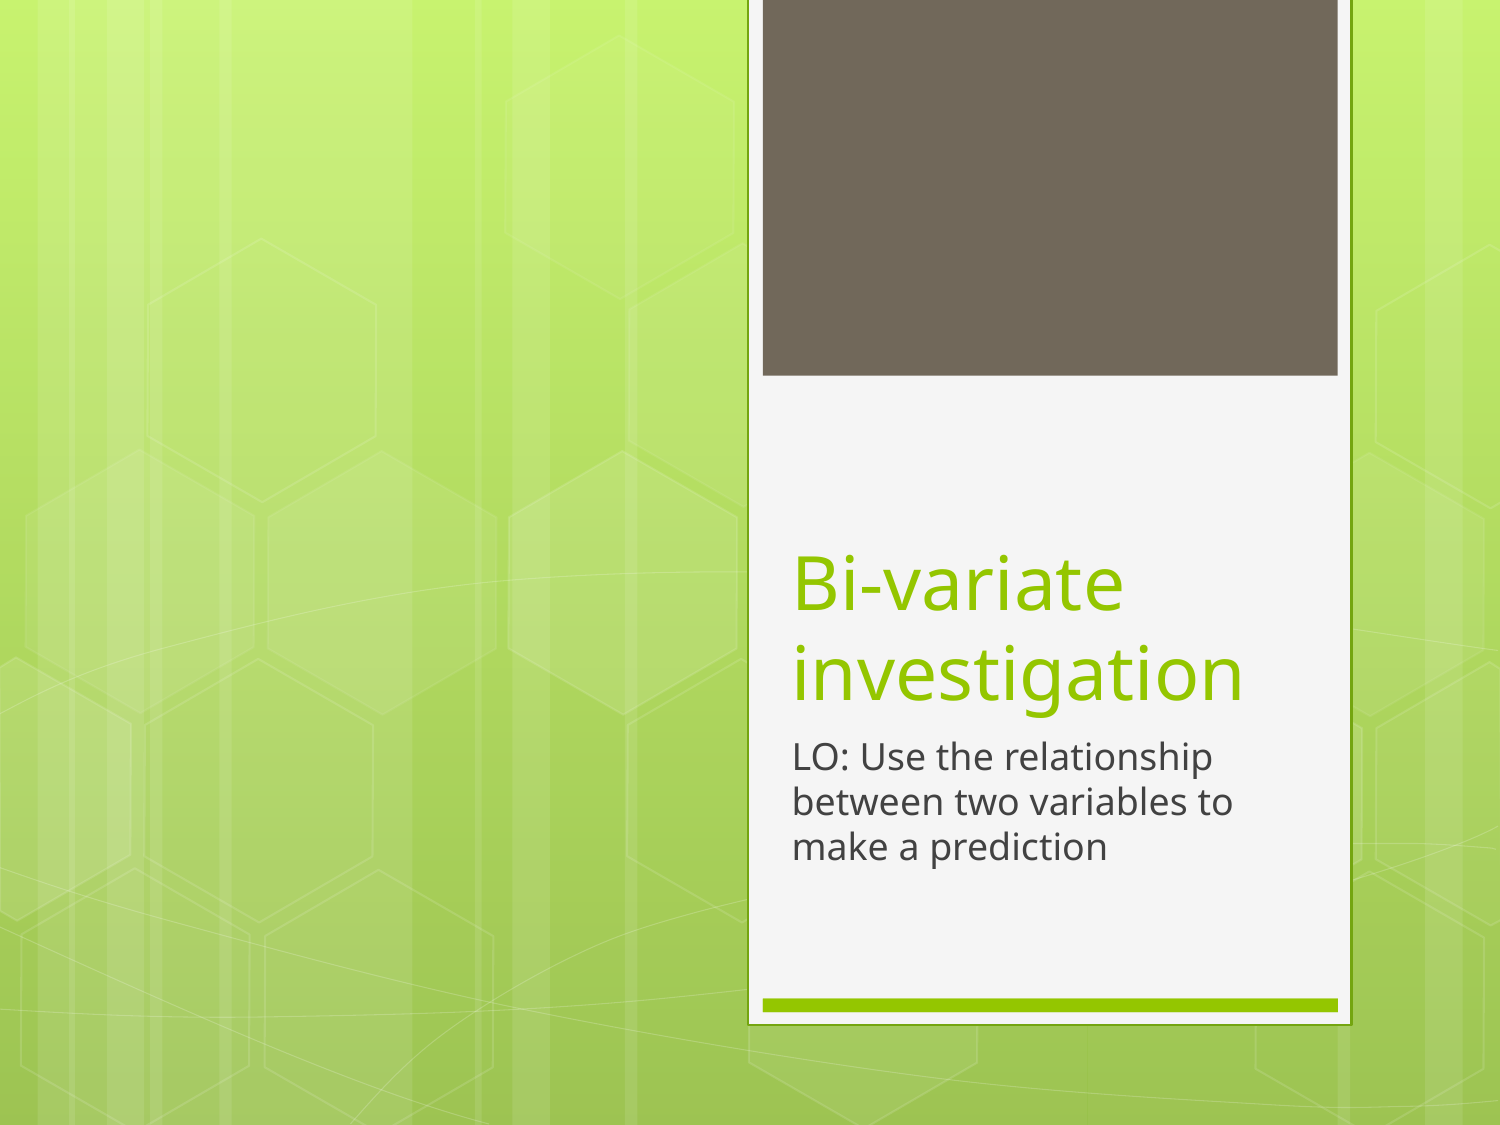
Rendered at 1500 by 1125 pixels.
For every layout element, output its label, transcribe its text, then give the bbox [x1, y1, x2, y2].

subtitle LO: Use the relationship between two variables to make a prediction [776, 725, 1320, 932]
title Bi-variate investigation [776, 444, 1321, 724]
